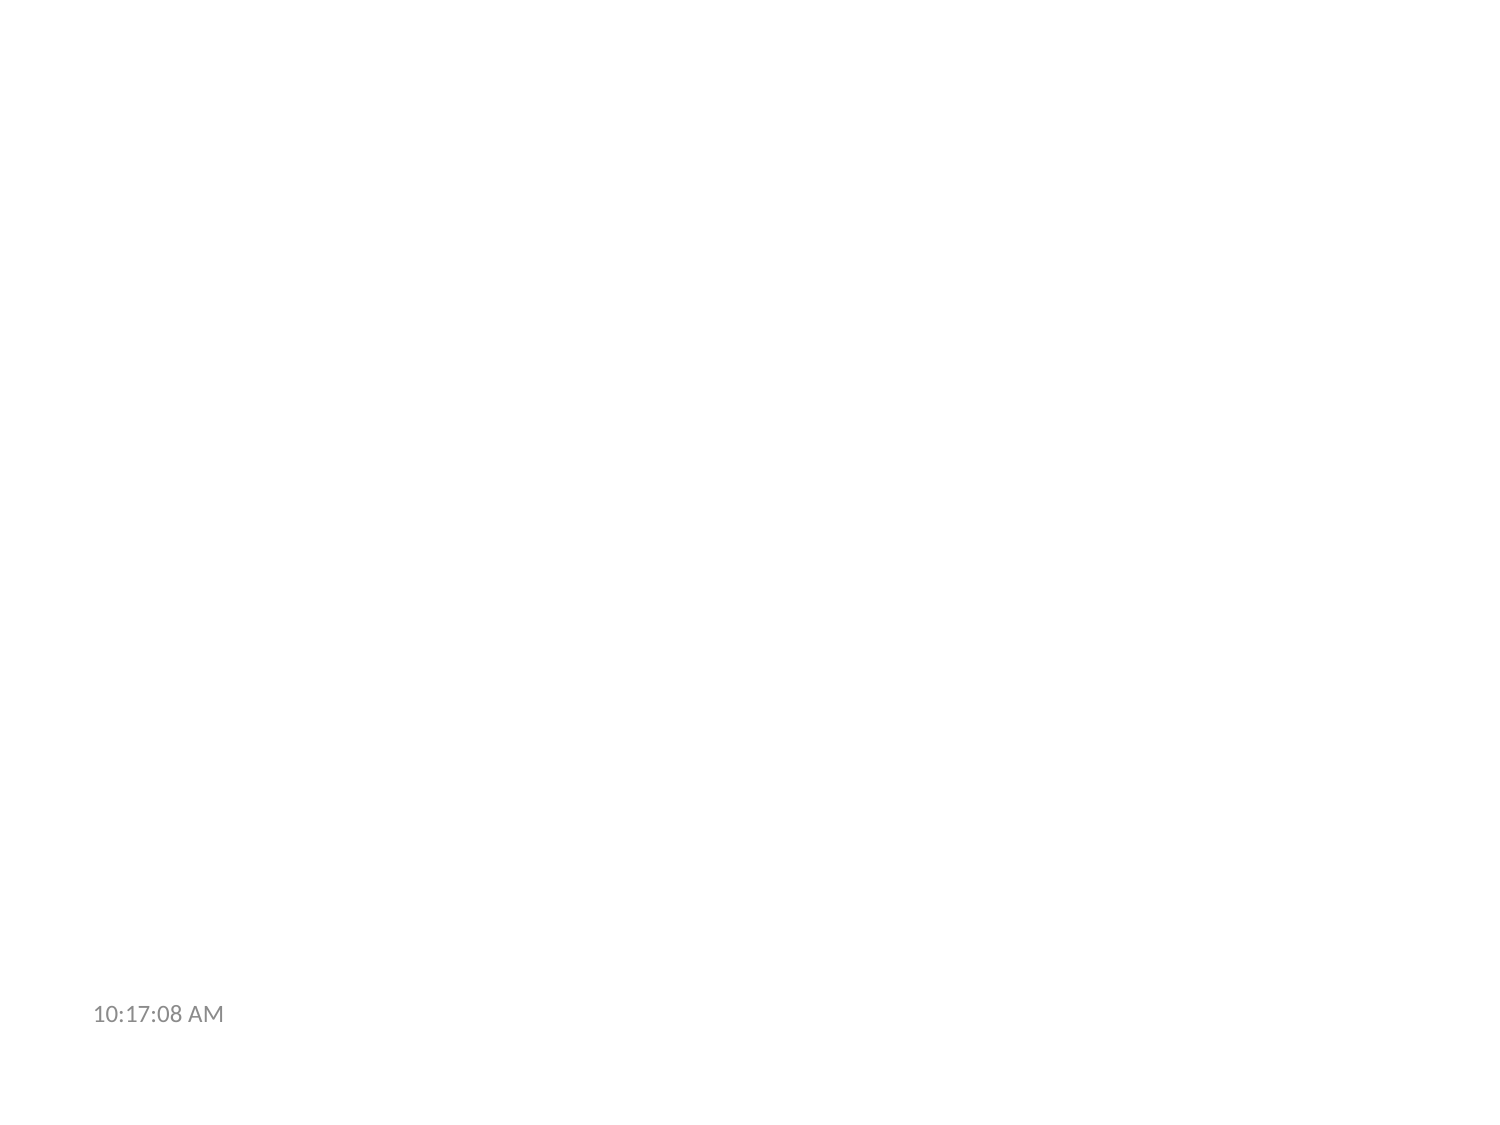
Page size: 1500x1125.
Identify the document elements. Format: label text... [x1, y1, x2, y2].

text_box 3:35:09 PM [77, 982, 428, 1043]
